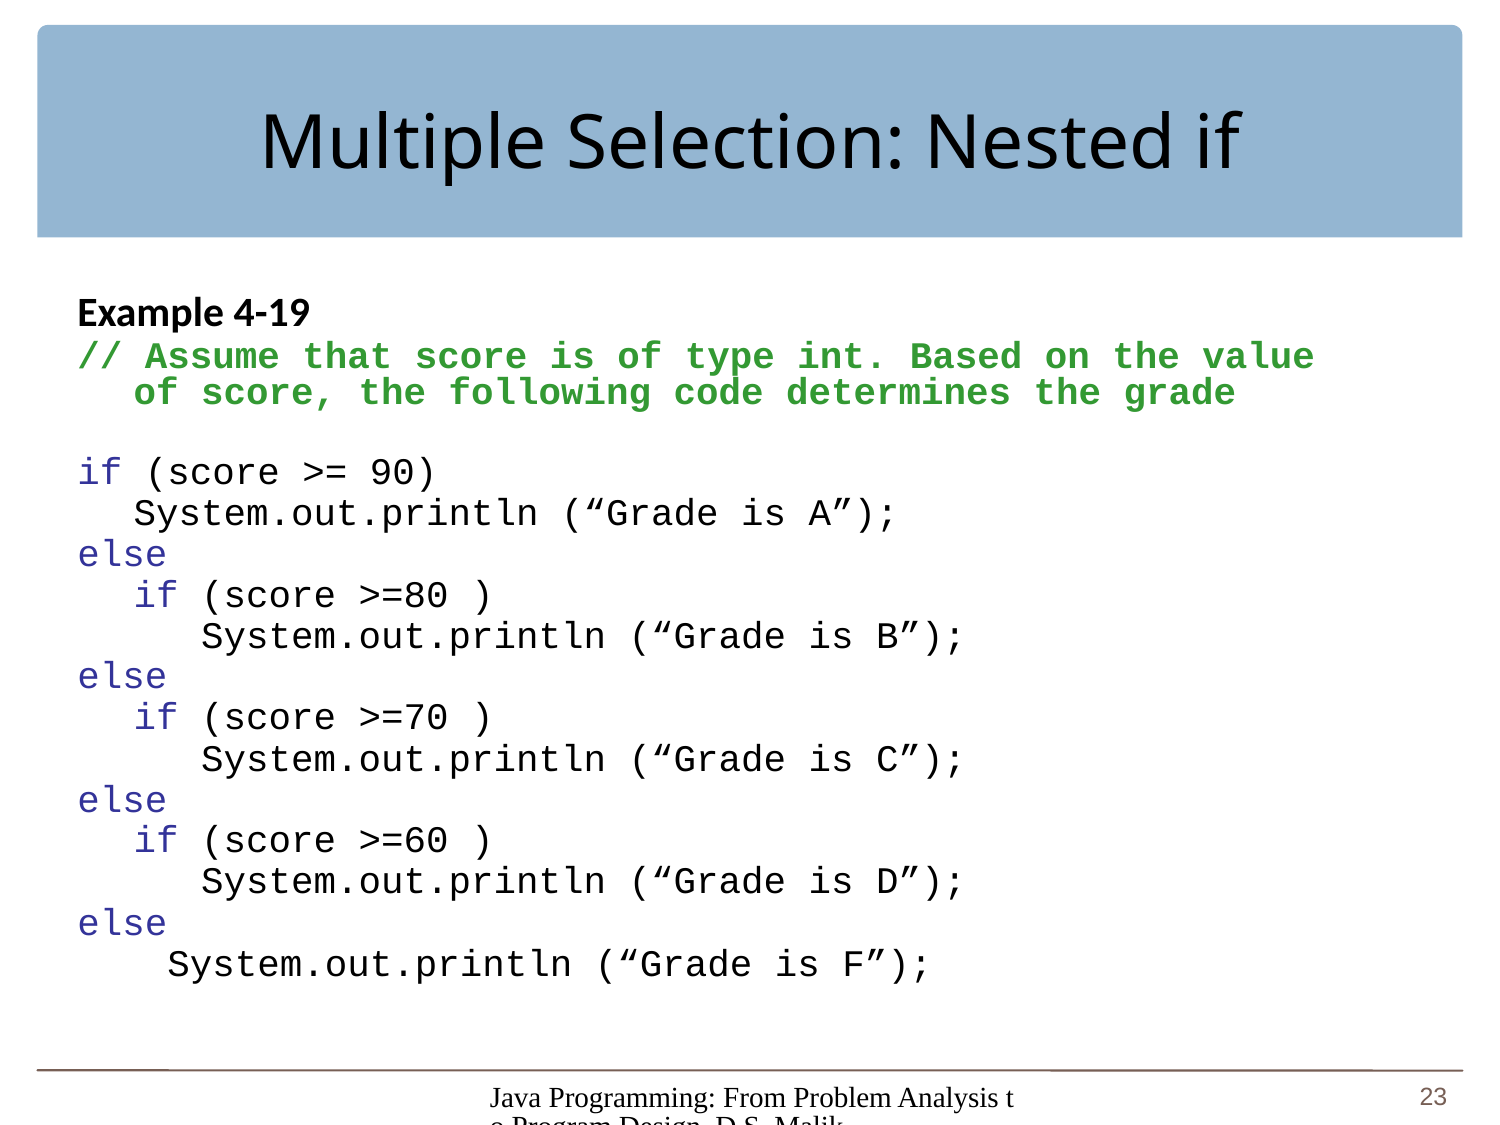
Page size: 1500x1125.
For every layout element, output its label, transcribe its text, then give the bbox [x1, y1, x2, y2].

footer Java Programming: From Problem Analysis to Program Design, D.S. Malik [474, 1069, 1038, 1123]
text_box Example 4-19 // Assume that score is of type int. Based on the value of score, the following code determines the grade if (score >= 90) System.out.println (“Grade is A”); else if (score >=80 ) System.out.println (“Grade is B”); else if (score >=70 ) System.out.println (“Grade is C”); else if (score >=60 ) System.out.println (“Grade is D”); else System.out.println (“Grade is F”); [62, 287, 1386, 1044]
title Multiple Selection: Nested if [49, 44, 1451, 233]
slide_number 23 [1112, 1069, 1463, 1123]
